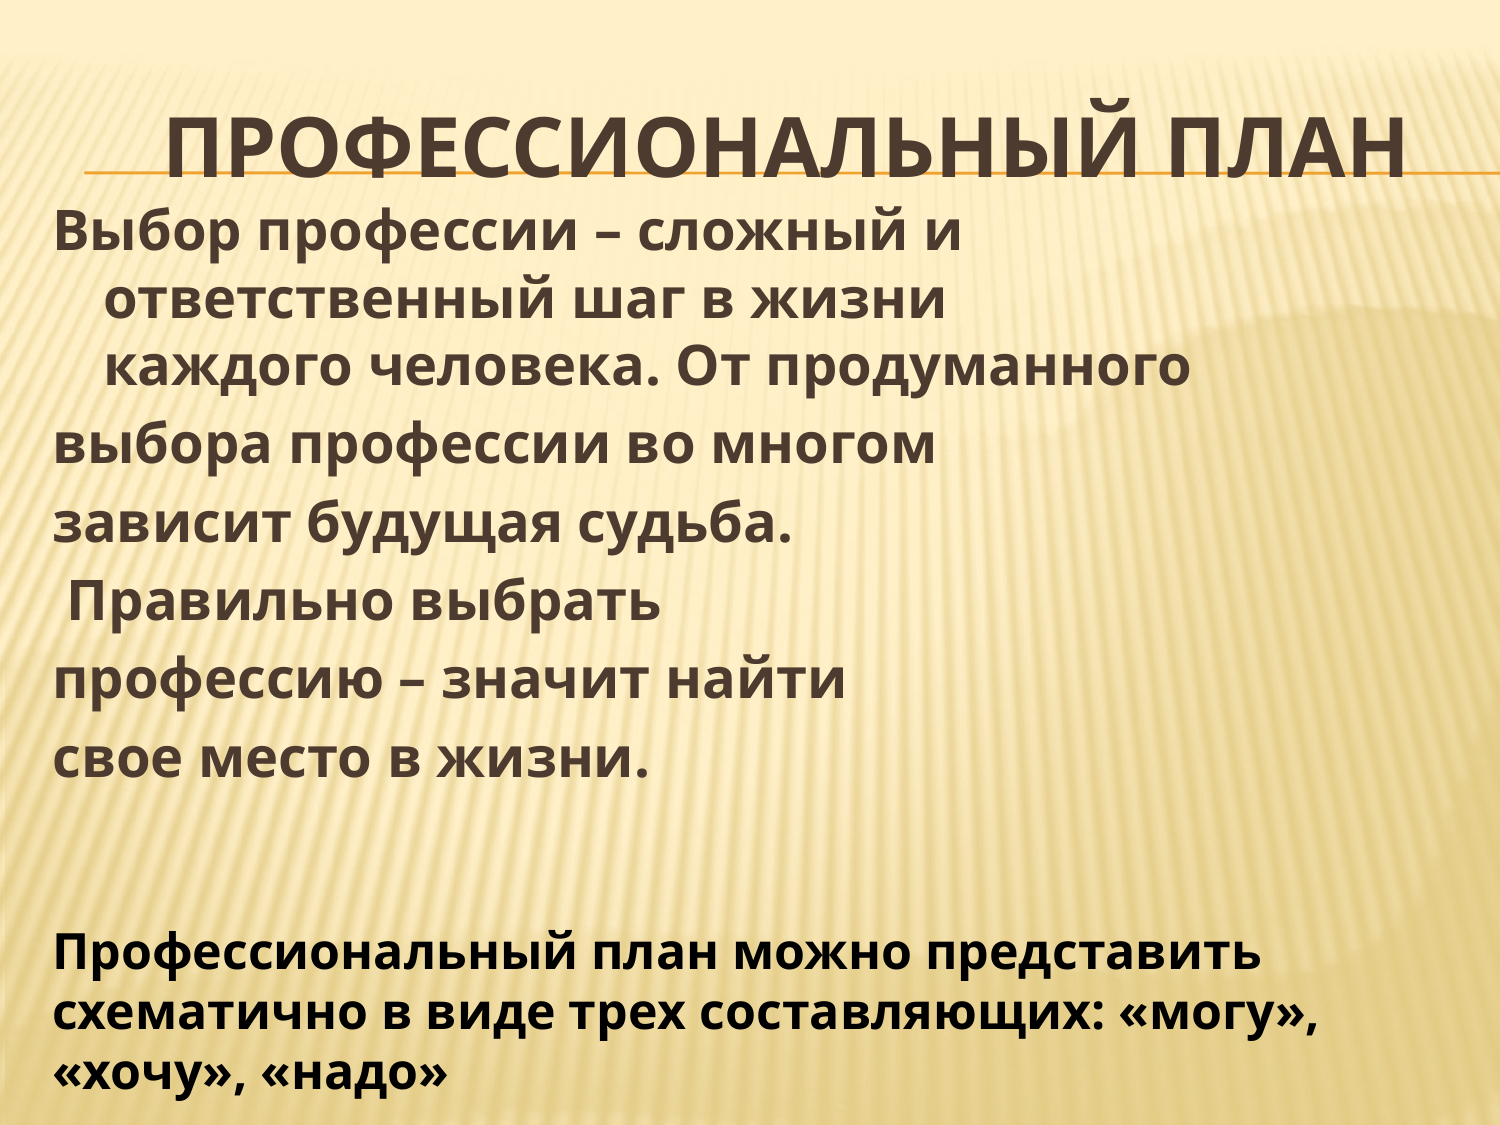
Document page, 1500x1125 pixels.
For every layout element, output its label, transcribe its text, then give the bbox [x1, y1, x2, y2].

text_box Профессиональный план можно представить схематично в виде трех составляющих: «могу», «хочу», «надо» [37, 912, 1438, 1108]
list Выбор профессии – сложный и ответственный шаг в жизни каждого человека. От продуманного выбора профессии во многом зависит будущая судьба. Правильно выбрать профессию – значит найти свое место в жизни. [37, 187, 1225, 833]
title Профессиональный план [50, 75, 1475, 213]
